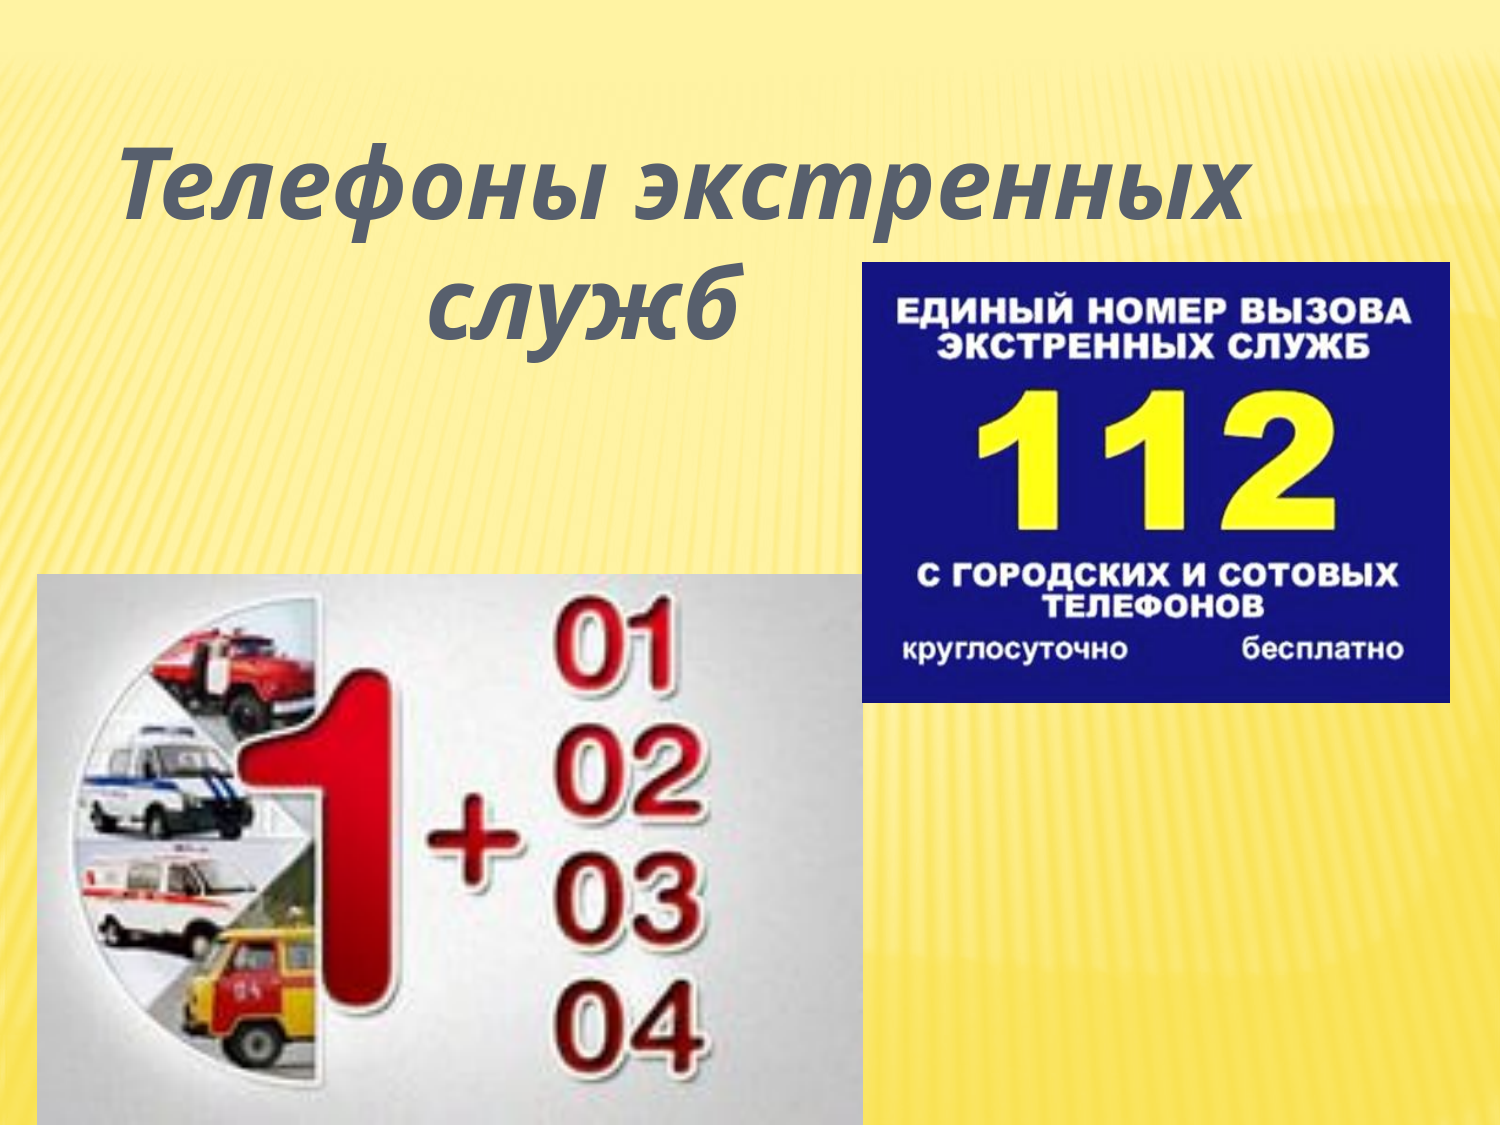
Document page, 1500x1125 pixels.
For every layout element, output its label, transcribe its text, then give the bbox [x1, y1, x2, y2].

picture [37, 574, 863, 1125]
picture [862, 262, 1451, 704]
text_box Телефоны экстренных служб [98, 112, 1264, 368]
